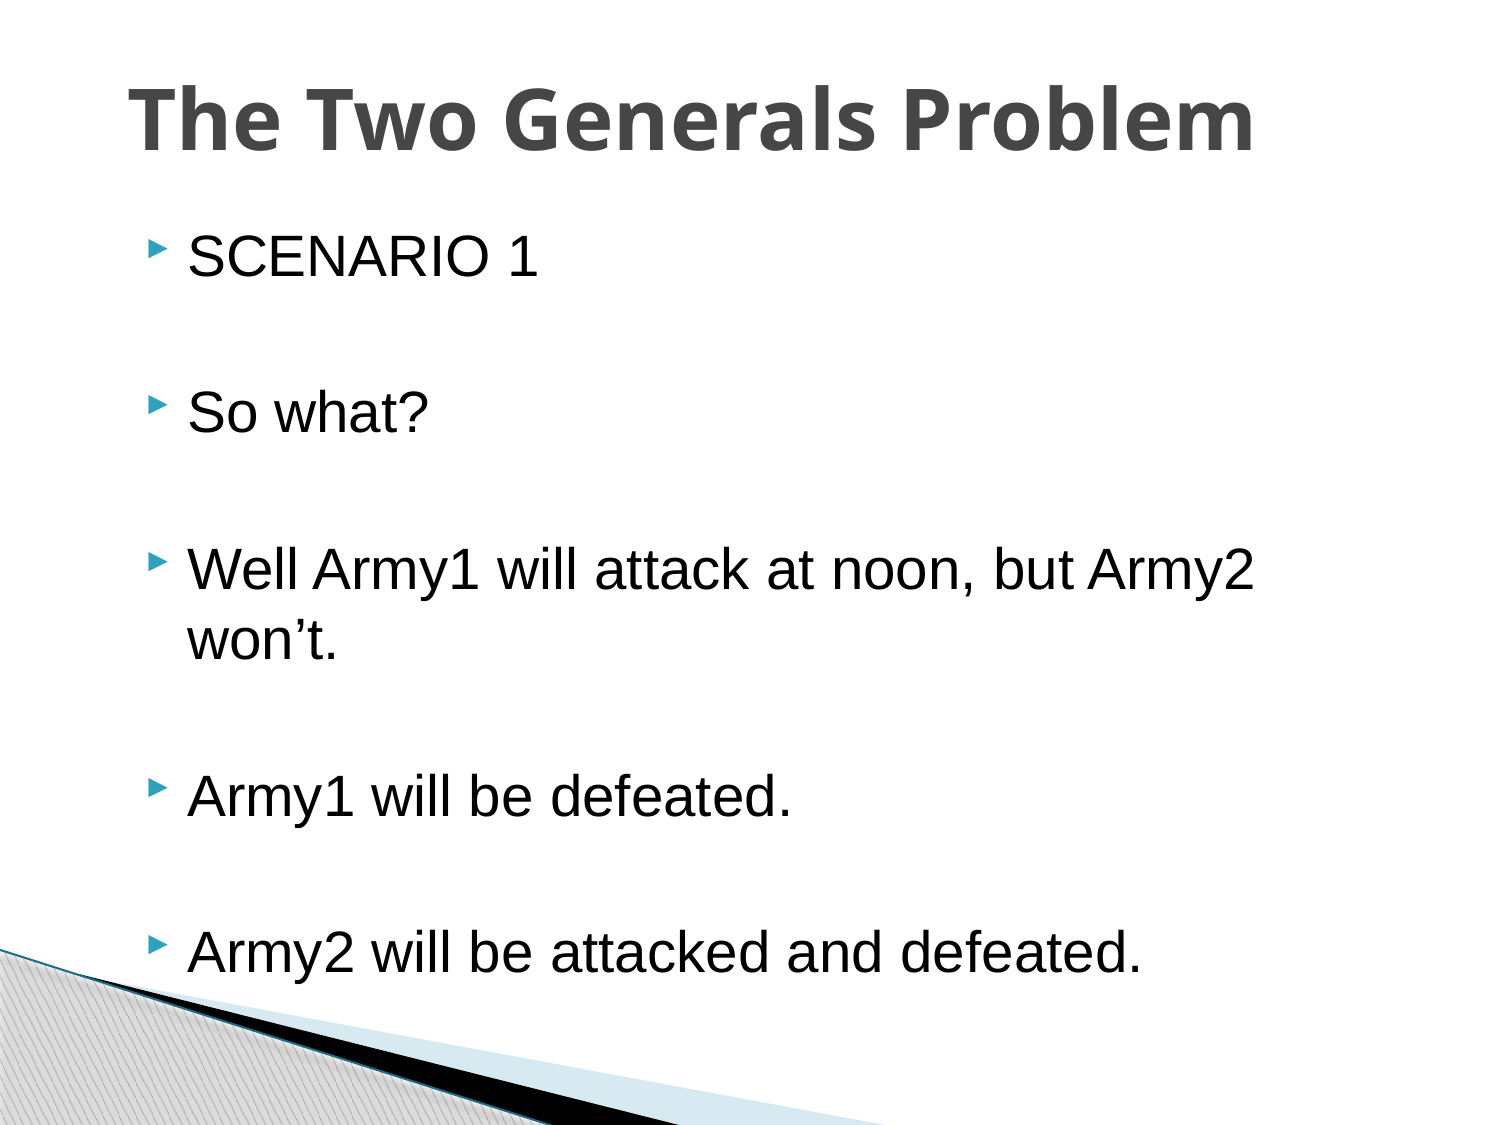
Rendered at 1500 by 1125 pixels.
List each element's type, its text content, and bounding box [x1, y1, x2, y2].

list SCENARIO 1 So what? Well Army1 will attack at noon, but Army2 won’t. Army1 will be defeated. Army2 will be attacked and defeated. [112, 210, 1388, 1027]
title The Two Generals Problem [112, 22, 1388, 210]
